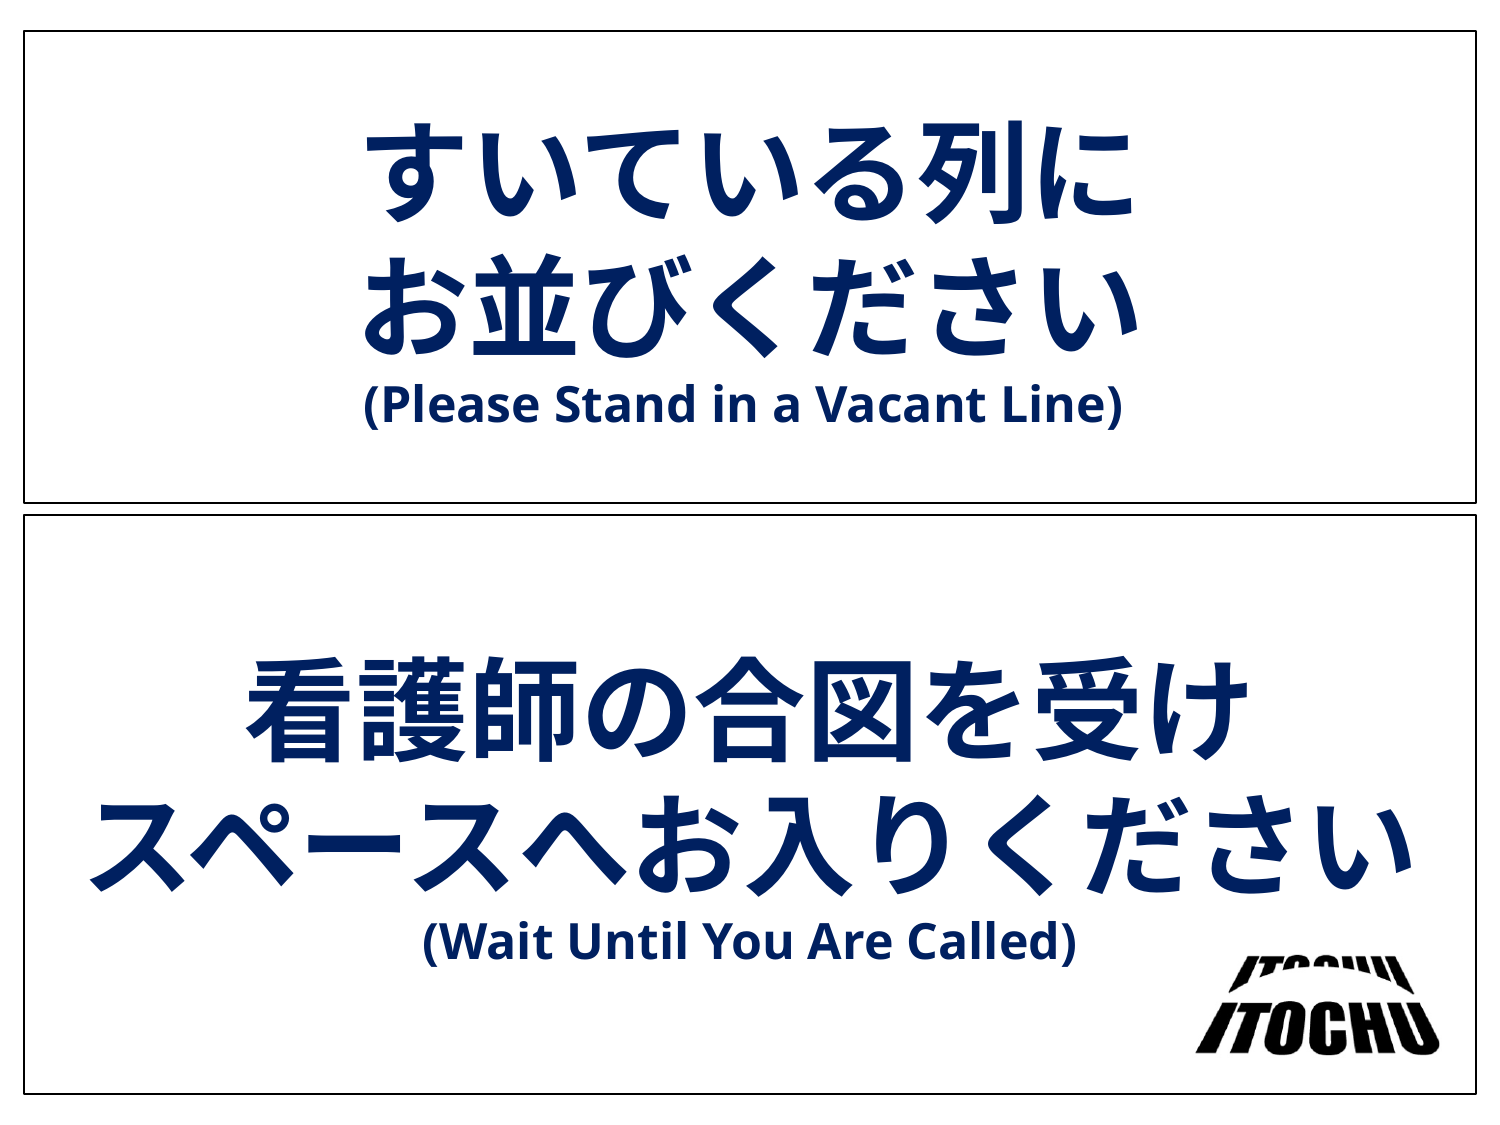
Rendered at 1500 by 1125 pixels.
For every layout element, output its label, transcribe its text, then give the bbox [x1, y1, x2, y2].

text_box すいている列に お並びください (Please Stand in a Vacant Line) [21, 29, 1479, 505]
picture [1186, 940, 1450, 1068]
text_box 看護師の合図を受け スペースへお入りください (Wait Until You Are Called) [21, 513, 1479, 1096]
